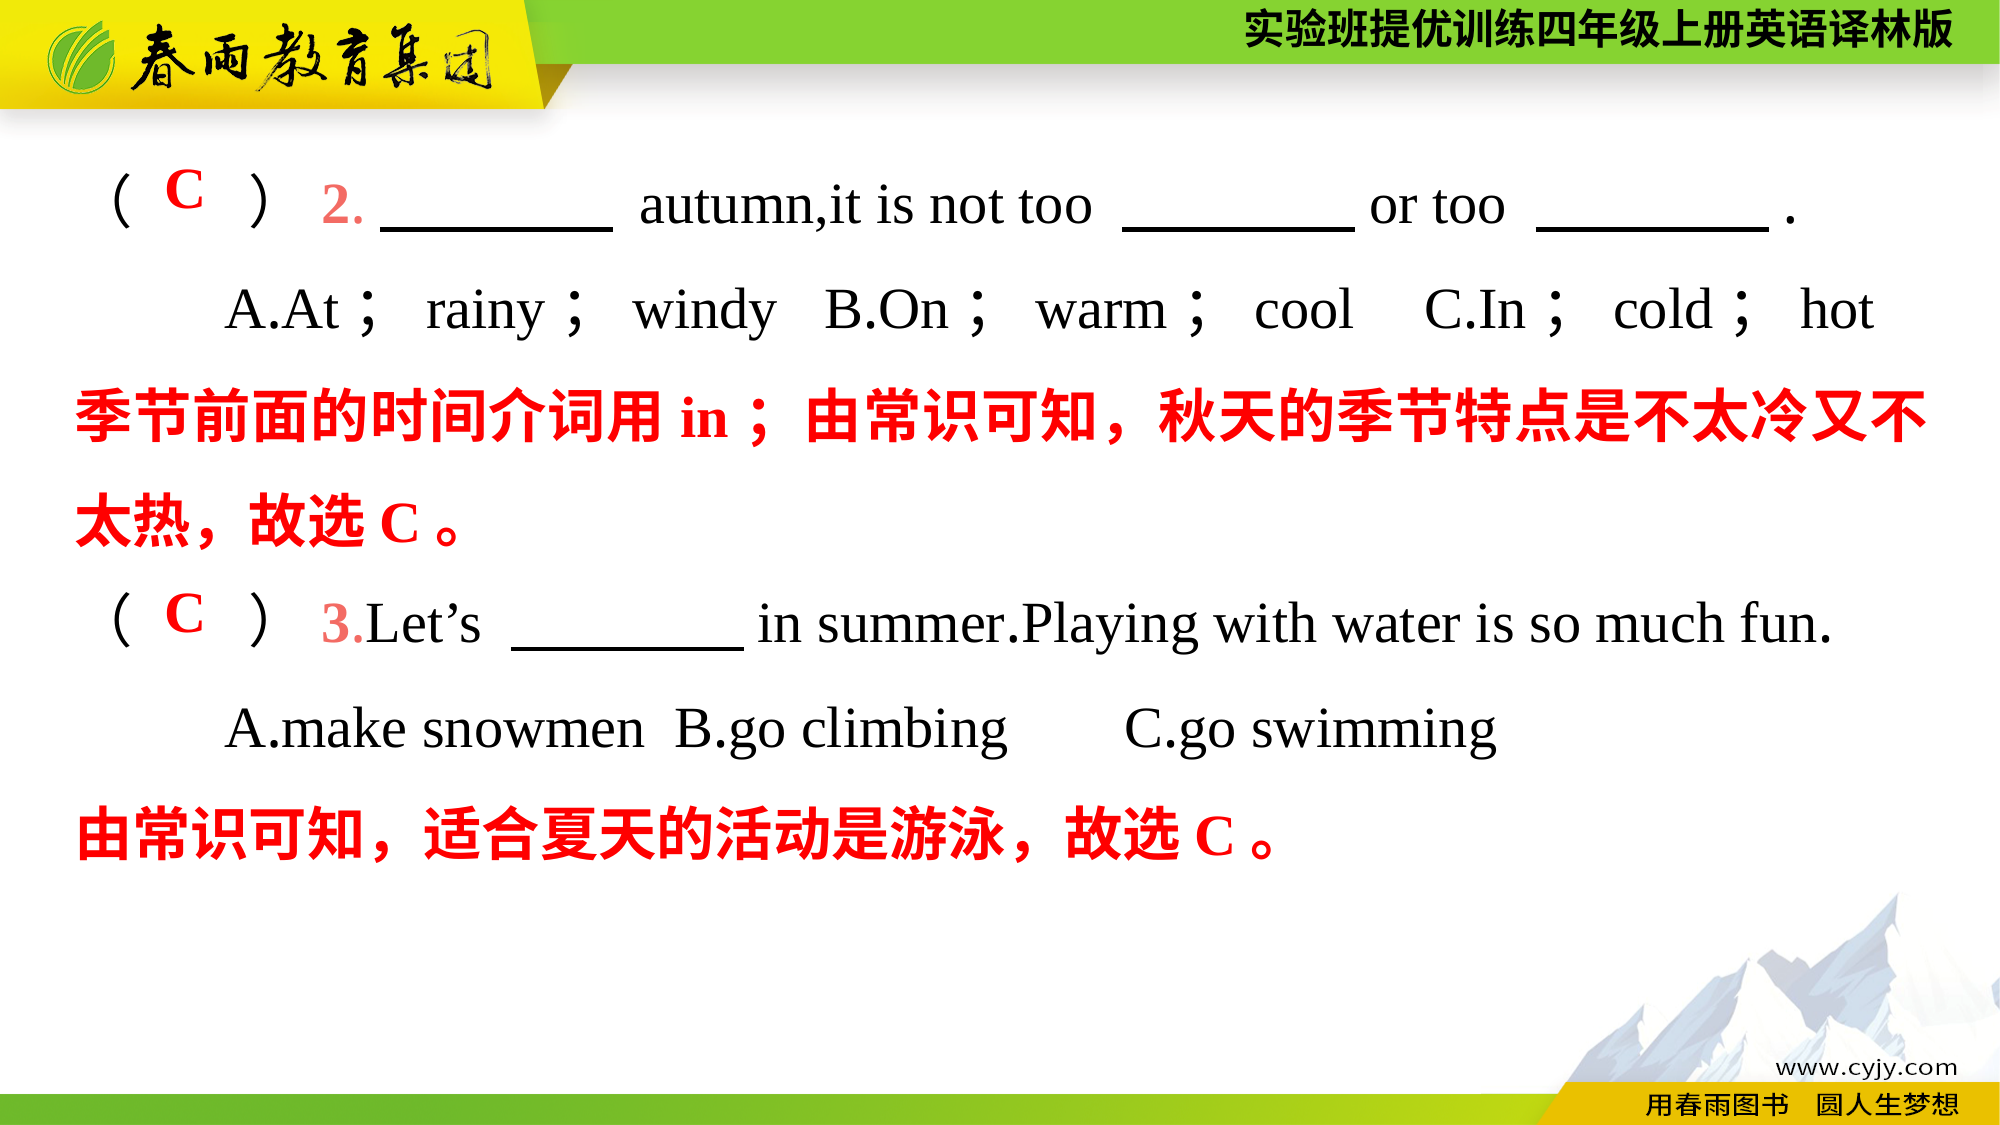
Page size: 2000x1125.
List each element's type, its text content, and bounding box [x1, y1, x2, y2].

list （ ）2. autumn,it is not too or too . A.At；rainy；windy B.On；warm；cool C.In；cold；hot （ ）3.Let’s in summer.Playing with water is so much fun. A.make snowmen B.go climbing C.go swimming [59, 122, 1944, 336]
text_box C [149, 143, 222, 228]
text_box 由常识可知，适合夏天的活动是游泳，故选C。 [59, 754, 1944, 875]
list （ ）2. autumn,it is not too or too . A.At；rainy；windy B.On；warm；cool C.In；cold；hot （ ）3.Let’s in summer.Playing with water is so much fun. A.make snowmen B.go climbing C.go swimming [59, 562, 1944, 754]
text_box C [149, 566, 222, 652]
text_box 季节前面的时间介词用in；由常识可知，秋天的季节特点是不太冷又不太热，故选C。 [59, 336, 1944, 562]
picture [0, 0, 2000, 1125]
